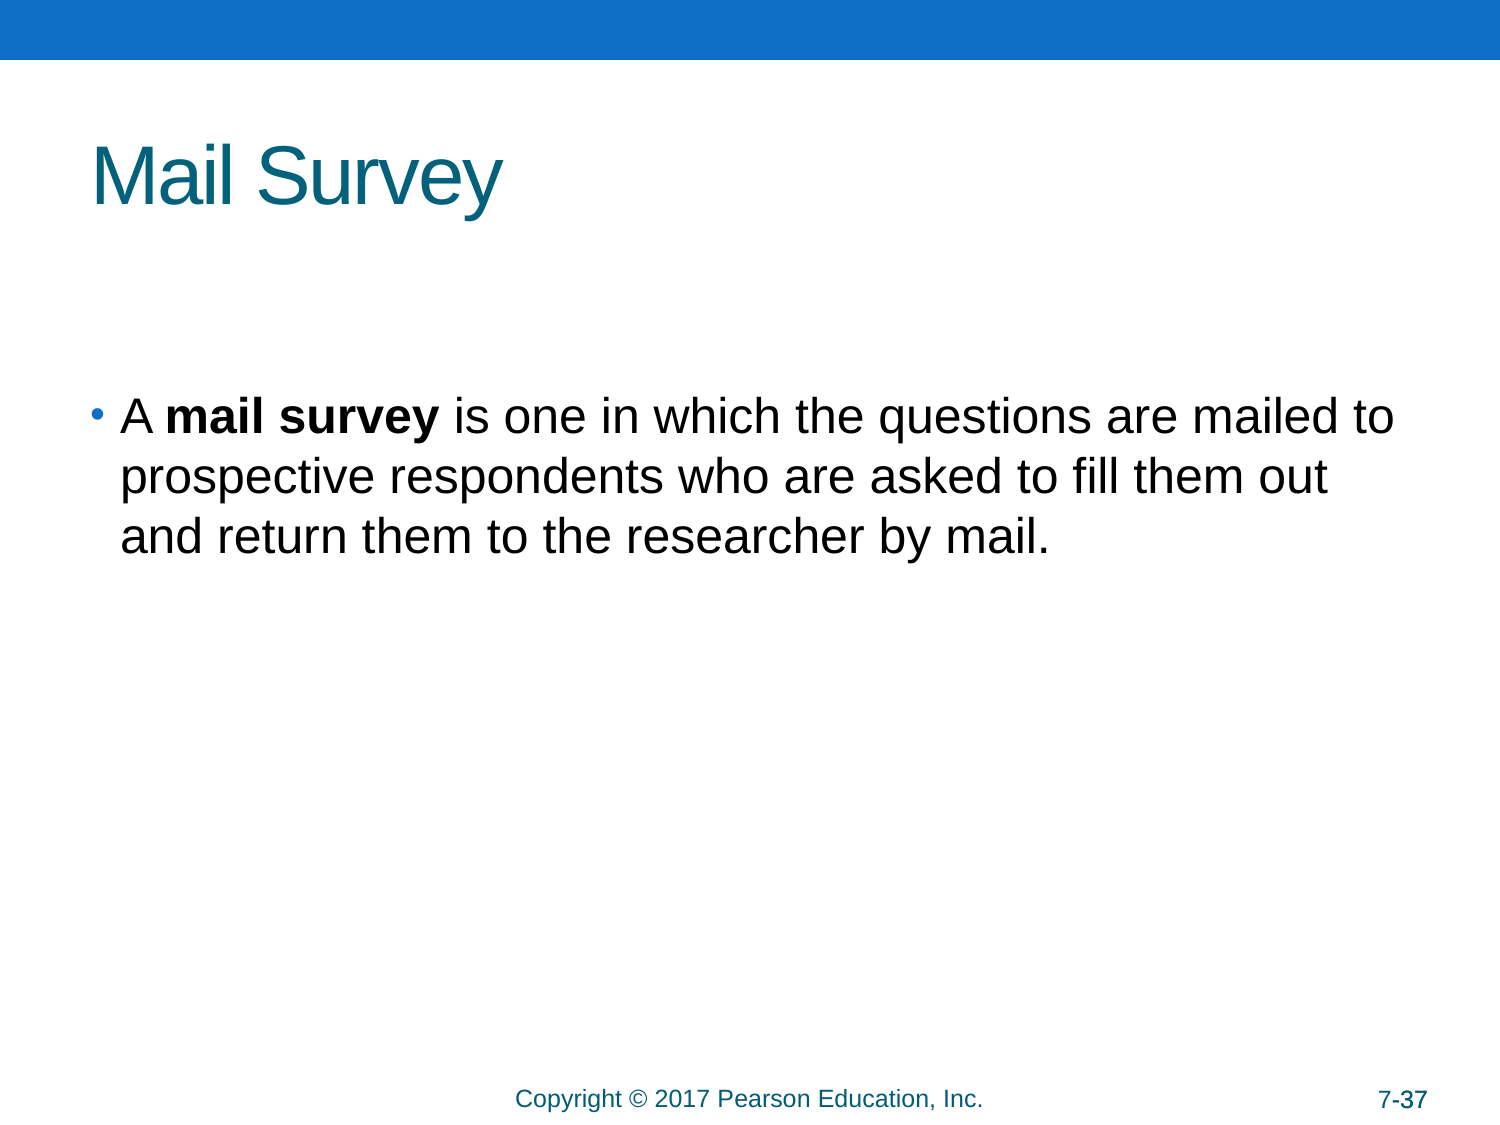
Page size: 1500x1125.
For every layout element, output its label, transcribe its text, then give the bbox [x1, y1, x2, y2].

list A mail survey is one in which the questions are mailed to prospective respondents who are asked to fill them out and return them to the researcher by mail. [75, 376, 1425, 1125]
title Mail Survey [75, 90, 1425, 253]
